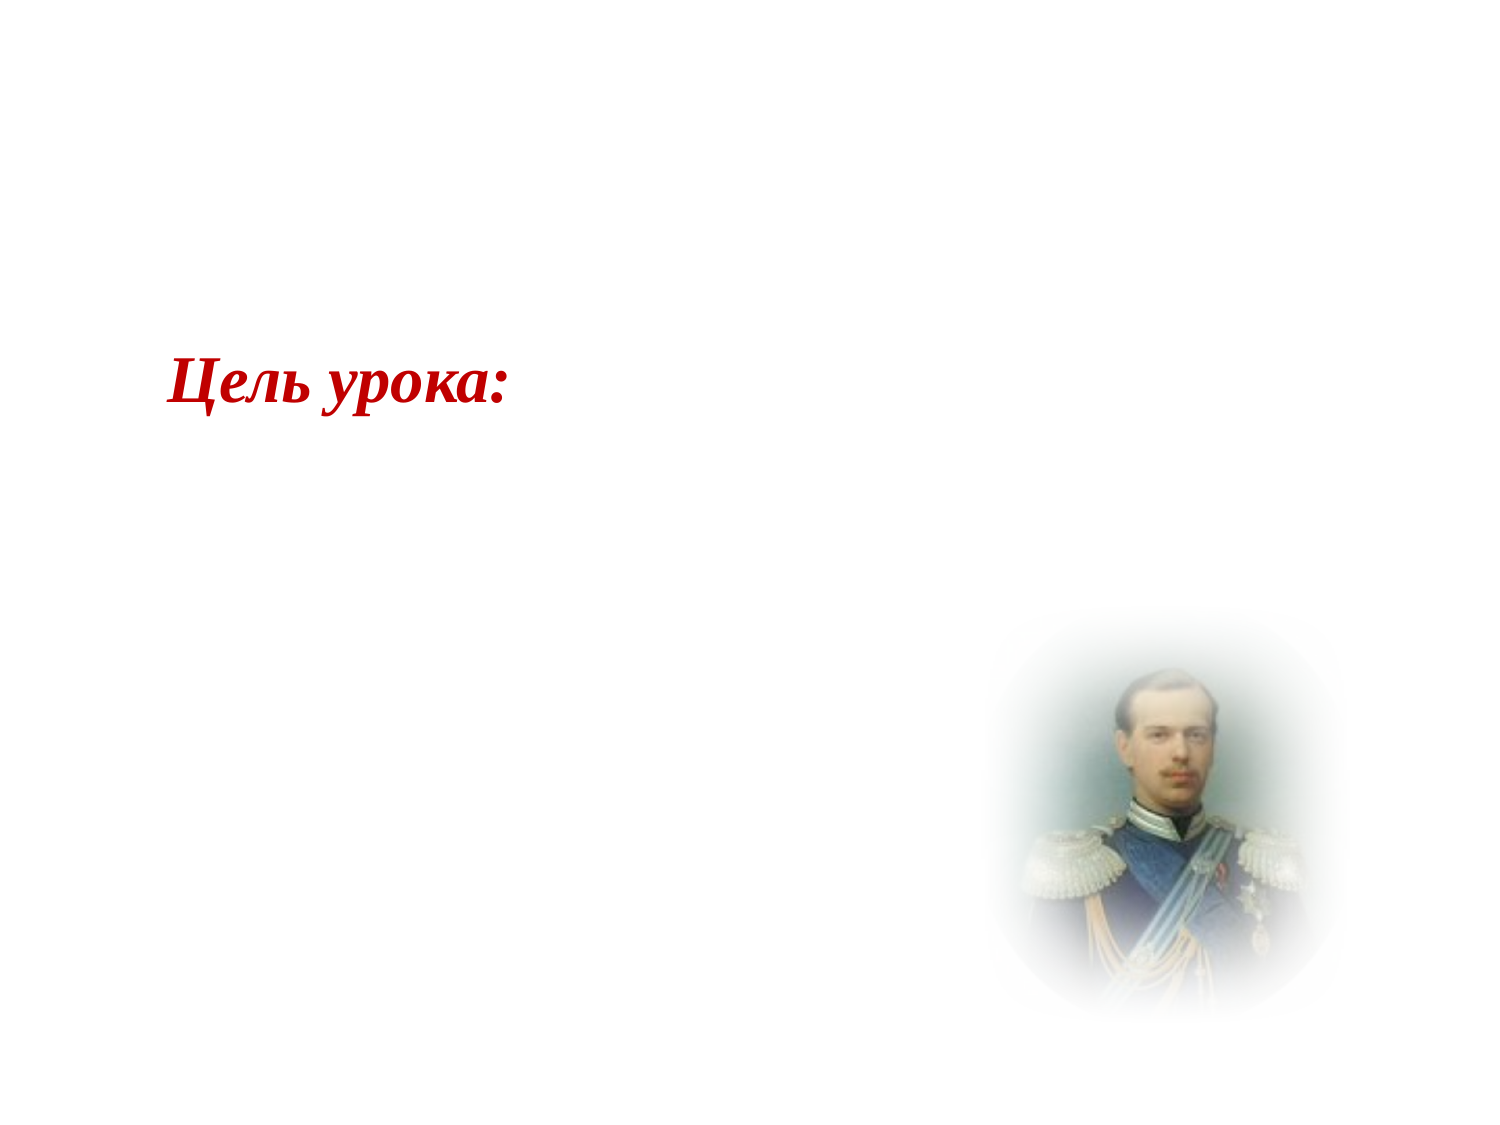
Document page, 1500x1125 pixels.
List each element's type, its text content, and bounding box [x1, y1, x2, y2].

list Цель урока: [152, 328, 722, 629]
picture [972, 597, 1359, 1032]
